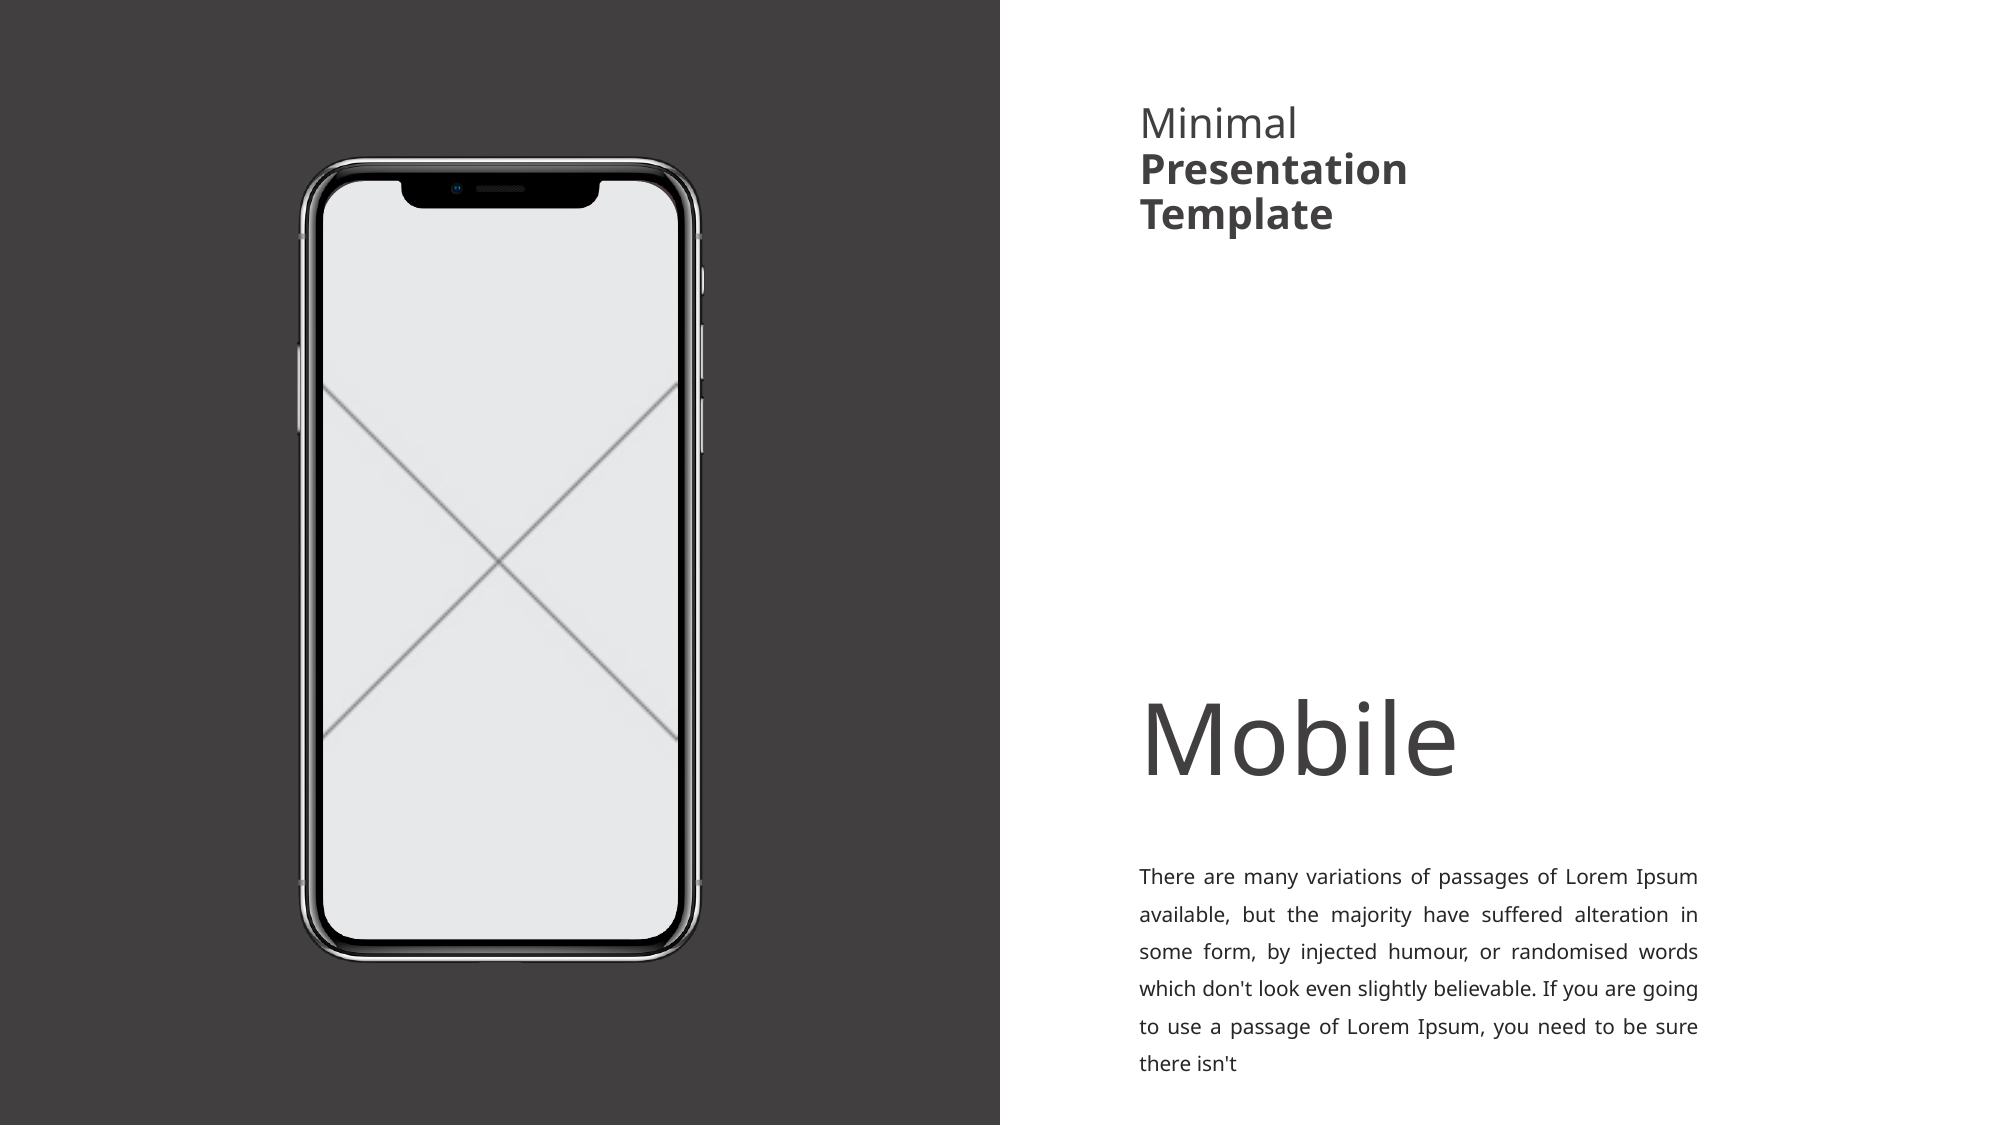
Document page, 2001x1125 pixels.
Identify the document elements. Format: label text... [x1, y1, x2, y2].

text_box [0, 0, 1001, 1125]
text_box There are many variations of passages of Lorem Ipsum available, but the majority have suffered alteration in some form, by injected humour, or randomised words which don't look even slightly believable. If you are going to use a passage of Lorem Ipsum, you need to be sure there isn't [1124, 843, 1714, 1084]
picture [295, 154, 705, 971]
text_box Template [1124, 180, 1466, 246]
text_box Presentation [1124, 135, 1466, 180]
text_box Mobile [1124, 681, 1886, 790]
text_box Minimal [1124, 89, 1466, 135]
